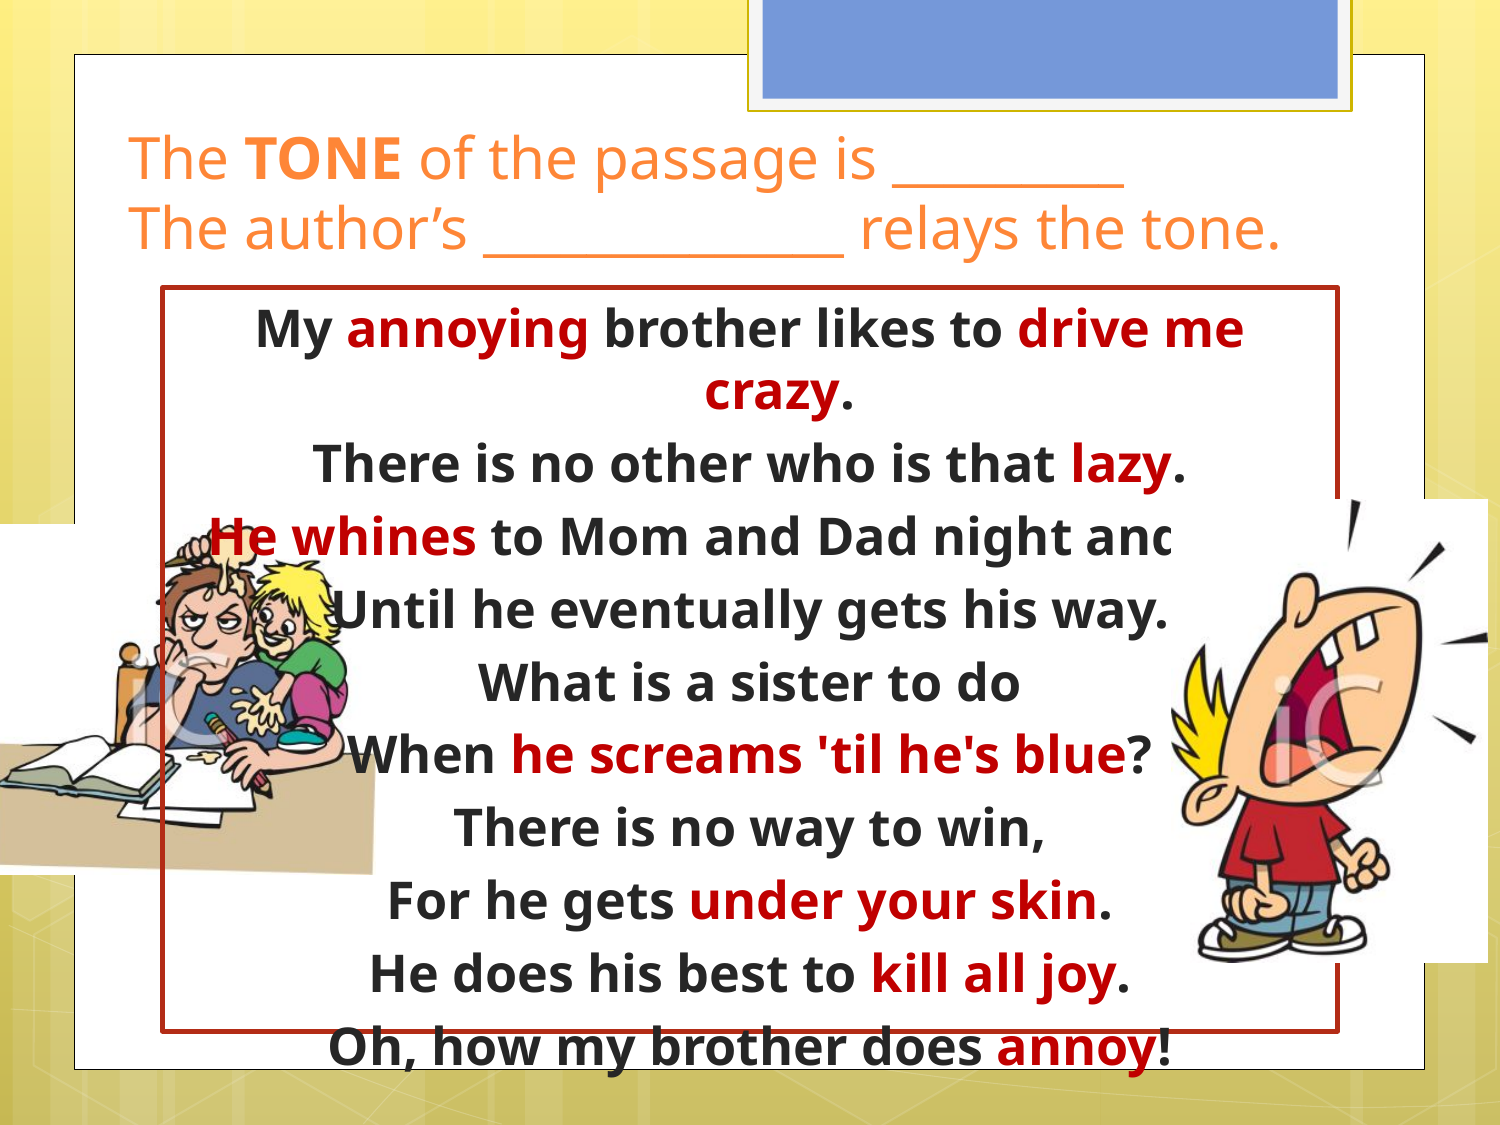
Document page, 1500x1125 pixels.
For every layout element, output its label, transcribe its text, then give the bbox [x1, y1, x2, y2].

picture [1171, 499, 1488, 963]
picture [0, 524, 376, 876]
title The TONE of the passage is _________ The author’s ______________ relays the tone. [113, 62, 1386, 269]
list My annoying brother likes to drive me crazy. There is no other who is that lazy. He whines to Mom and Dad night and day Until he eventually gets his way. What is a sister to do When he screams 'til he's blue? There is no way to win, For he gets under your skin. He does his best to kill all joy. Oh, how my brother does annoy! [162, 287, 1338, 1032]
